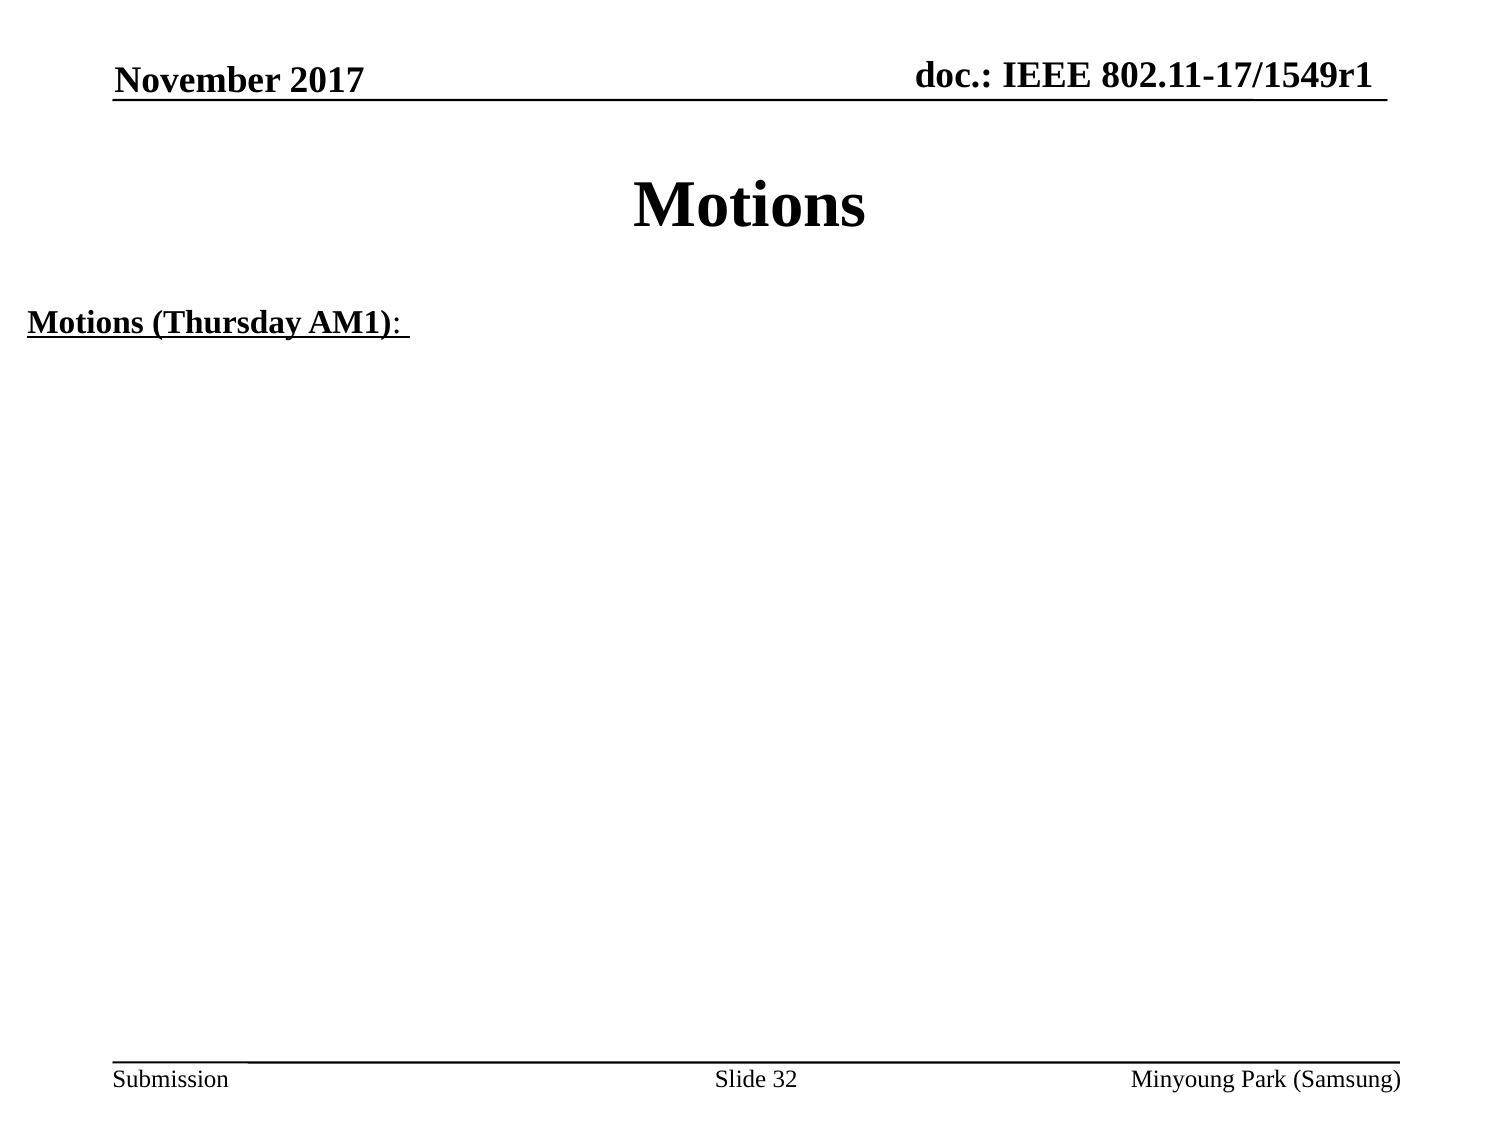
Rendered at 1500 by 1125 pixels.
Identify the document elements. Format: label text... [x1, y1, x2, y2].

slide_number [114, 54, 374, 101]
footer Minyoung Park (Samsung) [949, 1061, 1402, 1093]
slide_number Slide 32 [712, 1061, 800, 1093]
text_box Motions (Thursday AM1): [12, 293, 1488, 628]
title Motions [112, 112, 1388, 288]
